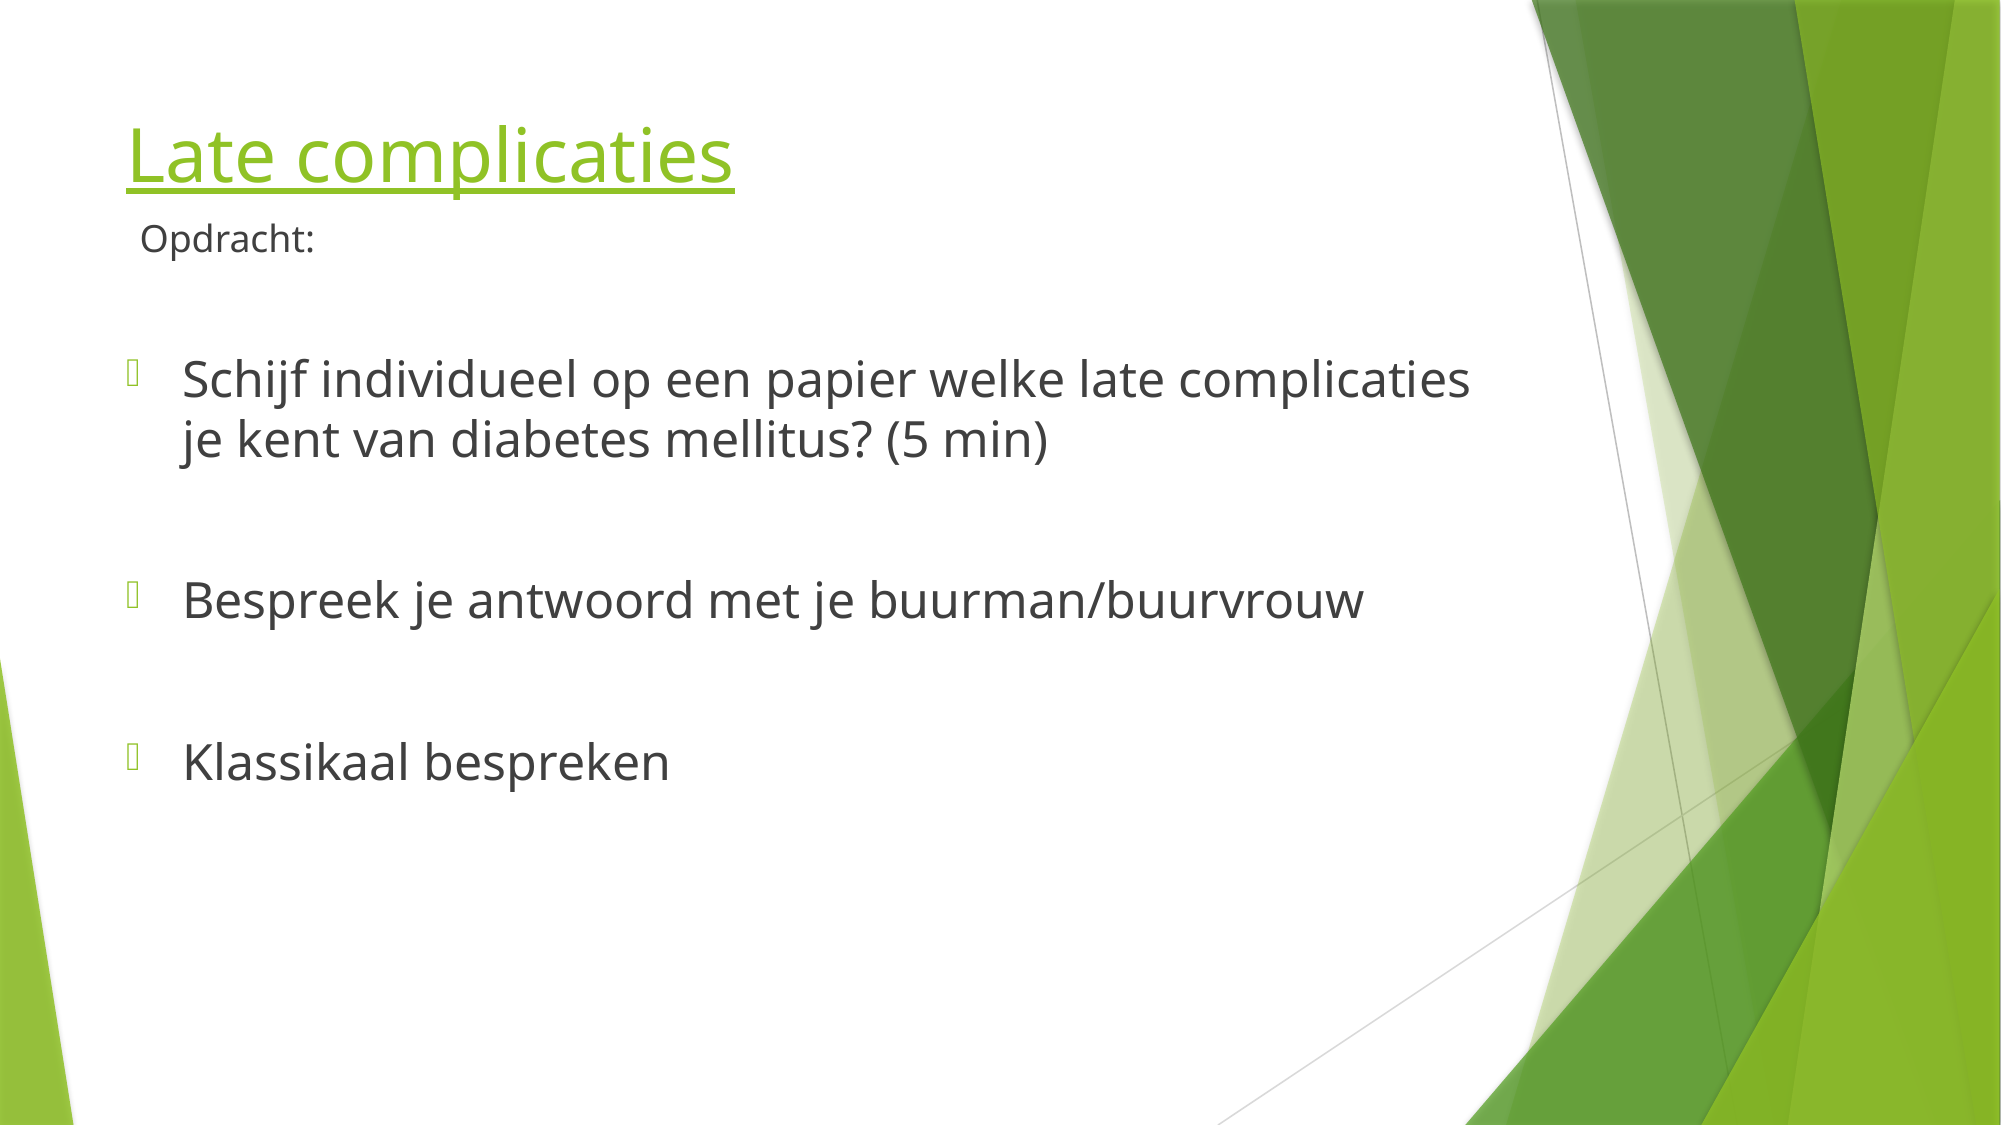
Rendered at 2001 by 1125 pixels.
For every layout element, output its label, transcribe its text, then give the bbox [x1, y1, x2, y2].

title Late complicaties [111, 99, 1522, 207]
list Opdracht: Schijf individueel op een papier welke late complicaties je kent van diabetes mellitus? (5 min) Bespreek je antwoord met je buurman/buurvrouw Klassikaal bespreken [111, 207, 1522, 992]
